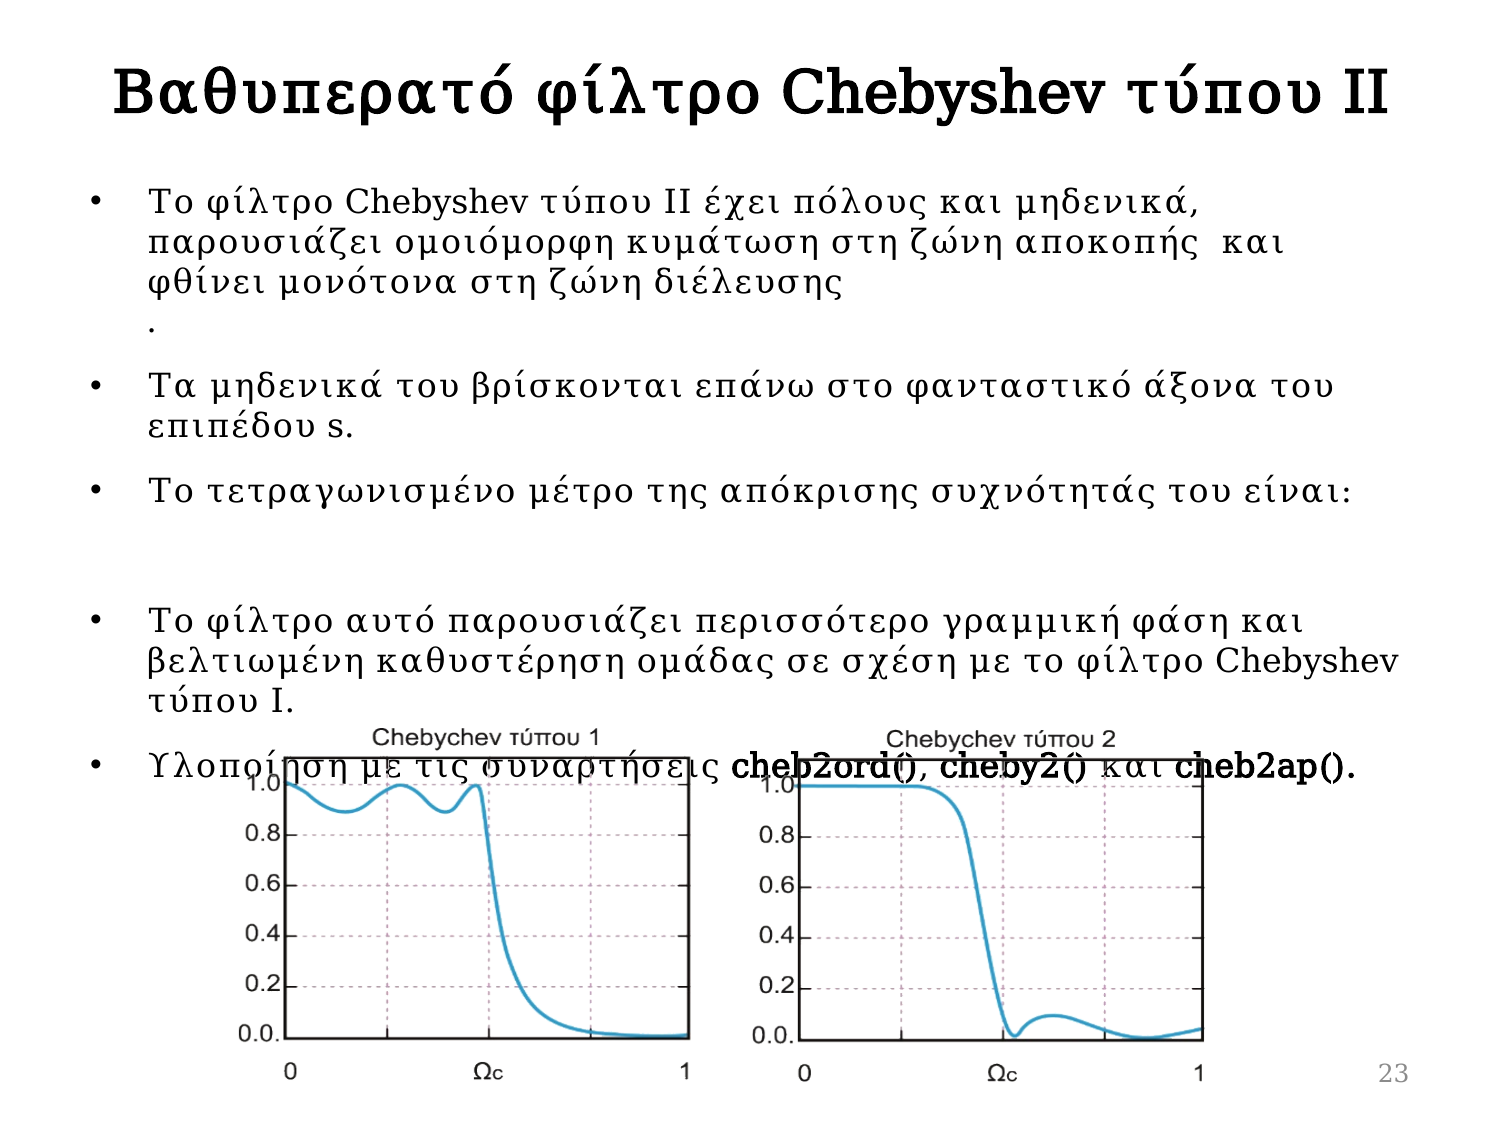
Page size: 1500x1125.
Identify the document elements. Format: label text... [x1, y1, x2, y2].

picture [196, 728, 692, 1107]
slide_number 23 [1222, 1042, 1425, 1103]
picture [752, 689, 1247, 1083]
title Βαθυπερατό φίλτρο Chebyshev τύπου II [75, 19, 1425, 159]
